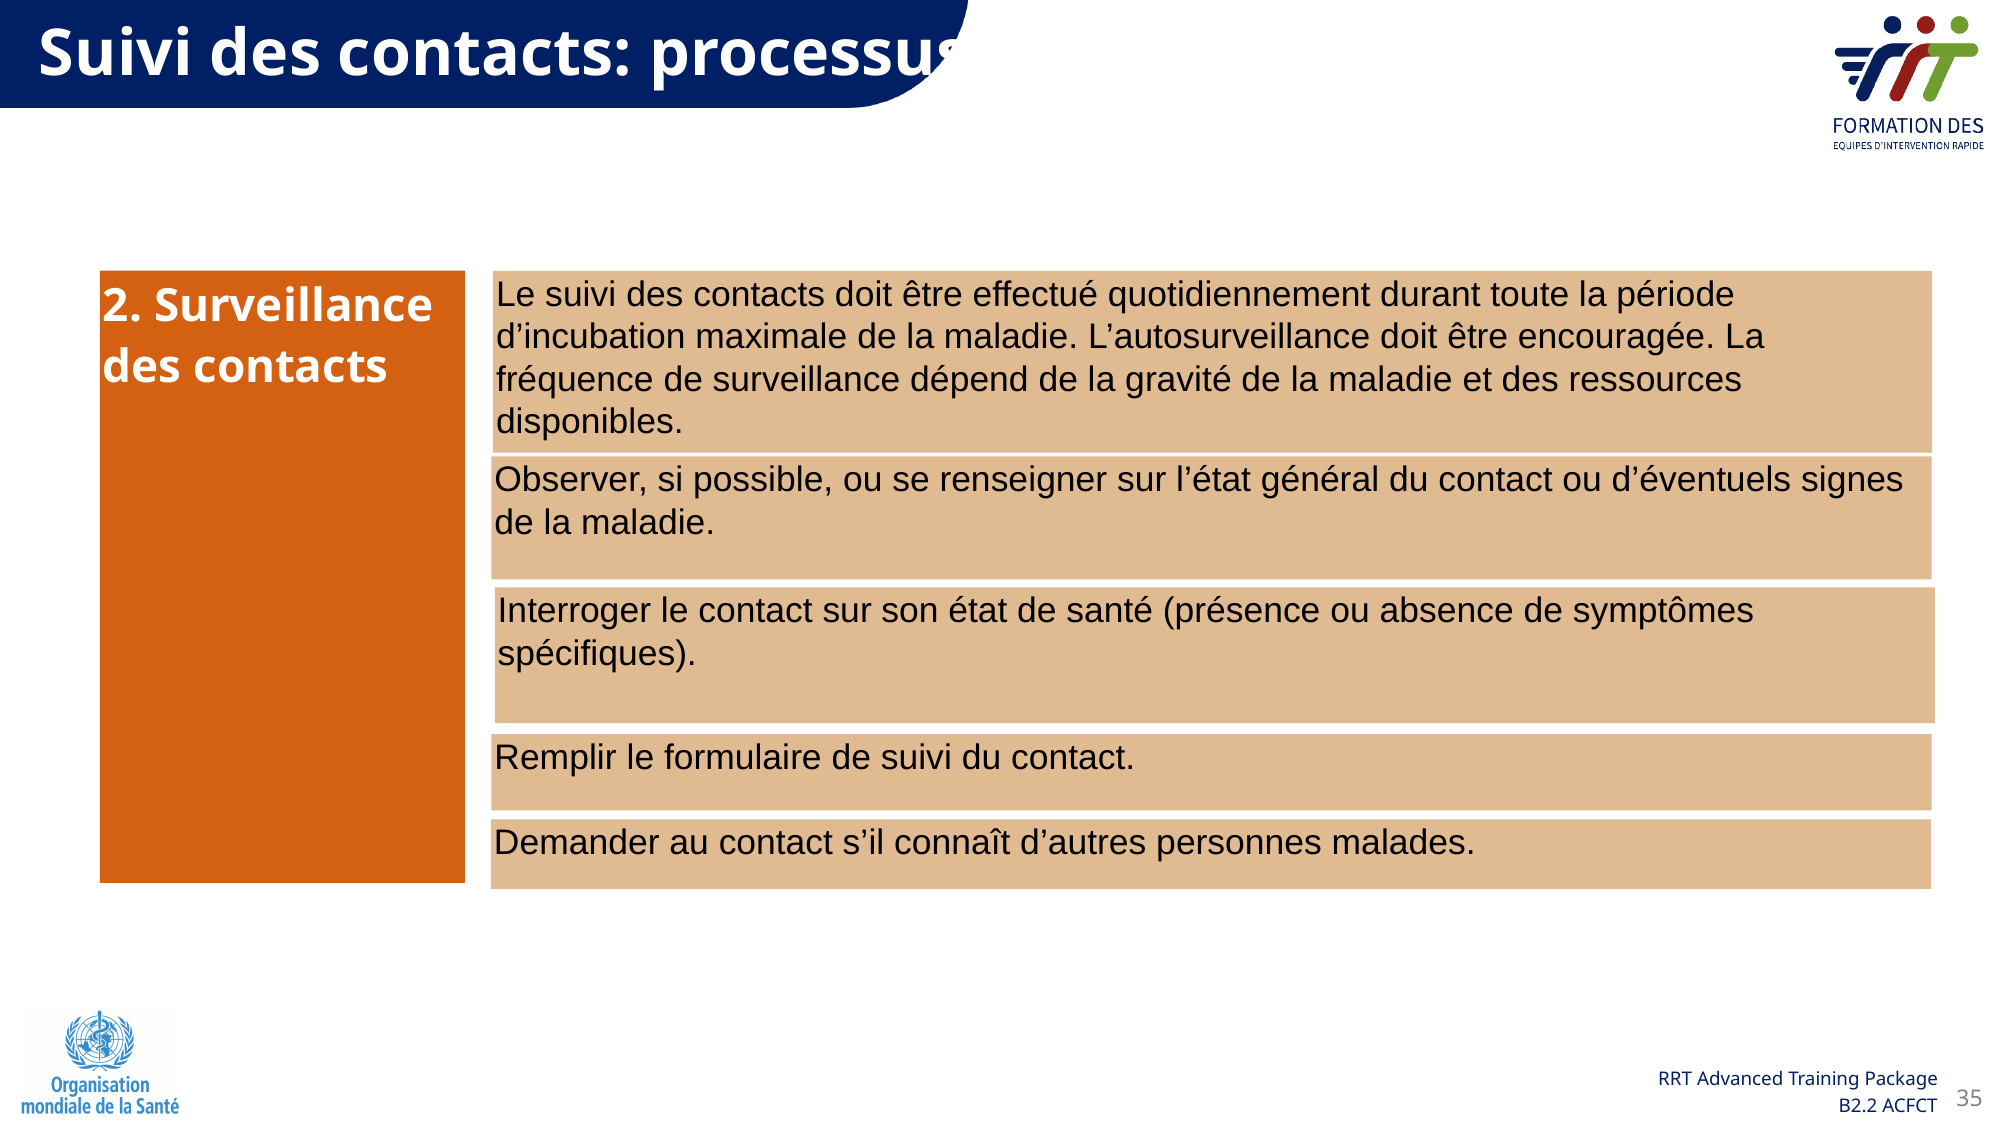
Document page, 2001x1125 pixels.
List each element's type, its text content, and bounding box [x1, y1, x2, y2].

text_box Demander au contact s’il connaît d’autres personnes malades. [490, 819, 1931, 889]
picture [1833, 15, 1984, 151]
picture [20, 1009, 180, 1115]
text_box Suivi des contacts: processus [31, 11, 1363, 97]
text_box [99, 270, 466, 884]
text_box Le suivi des contacts doit être effectué quotidiennement durant toute la période d’incubation maximale de la maladie. L’autosurveillance doit être encouragée. La fréquence de surveillance dépend de la gravité de la maladie et des ressources disponibles. [492, 270, 1933, 453]
text_box Interroger le contact sur son état de santé (présence ou absence de symptômes spécifiques). [494, 587, 1935, 724]
picture [0, 0, 969, 108]
text_box Observer, si possible, ou se renseigner sur l’état général du contact ou d’éventuels signes de la maladie. [491, 456, 1932, 580]
text_box Remplir le formulaire de suivi du contact. [491, 734, 1932, 811]
